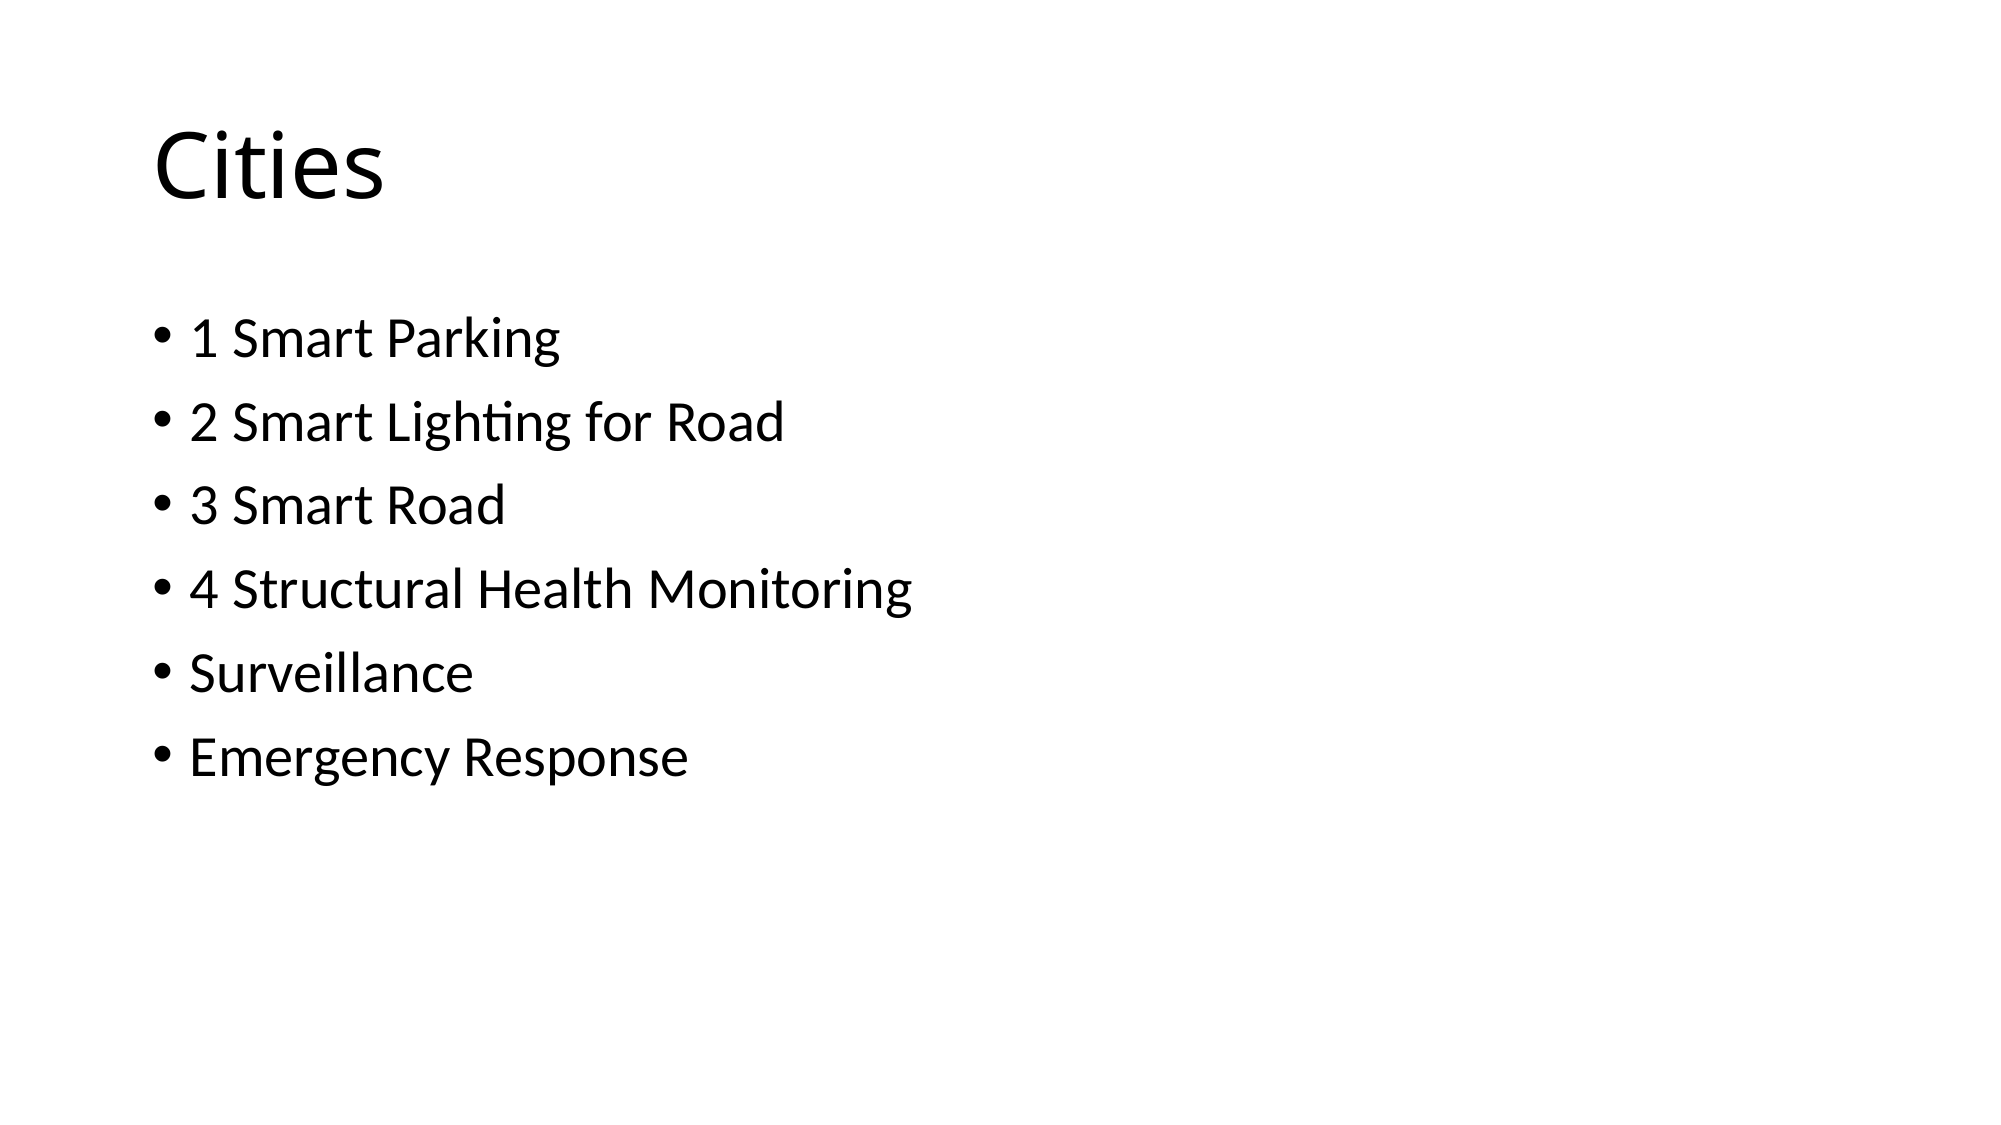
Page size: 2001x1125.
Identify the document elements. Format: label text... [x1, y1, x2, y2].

title Cities [137, 59, 1863, 278]
list 1 Smart Parking 2 Smart Lighting for Road 3 Smart Road 4 Structural Health Monitoring Surveillance Emergency Response [137, 299, 1863, 1014]
